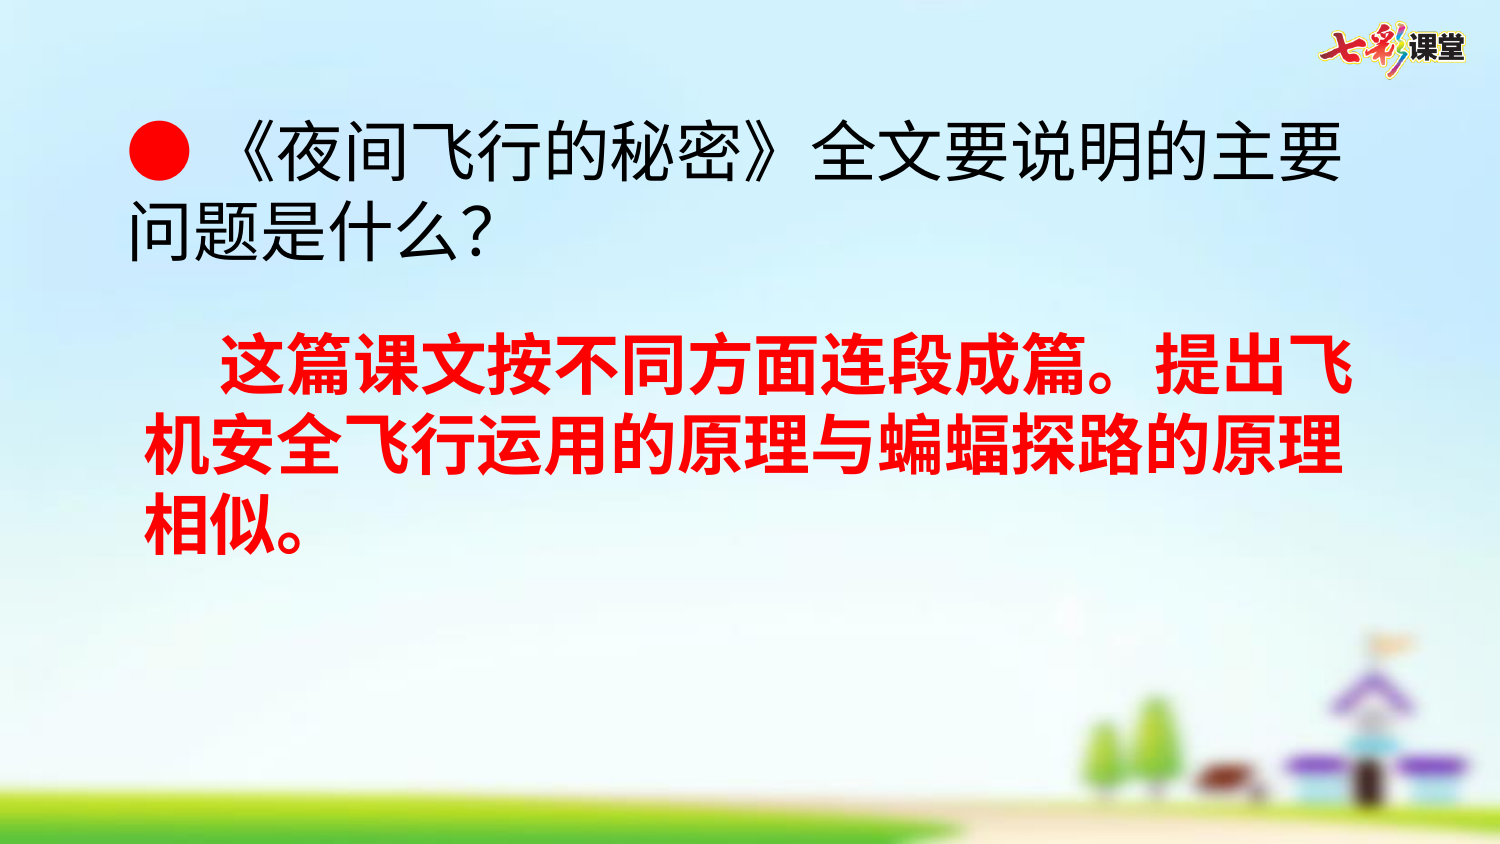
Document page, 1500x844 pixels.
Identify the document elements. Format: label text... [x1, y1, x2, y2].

text_box ●《夜间飞行的秘密》全文要说明的主要问题是什么？ [112, 102, 1404, 278]
text_box 这篇课文按不同方面连段成篇。提出飞机安全飞行运用的原理与蝙蝠探路的原理相似。 [128, 315, 1412, 571]
picture [0, 0, 1500, 844]
